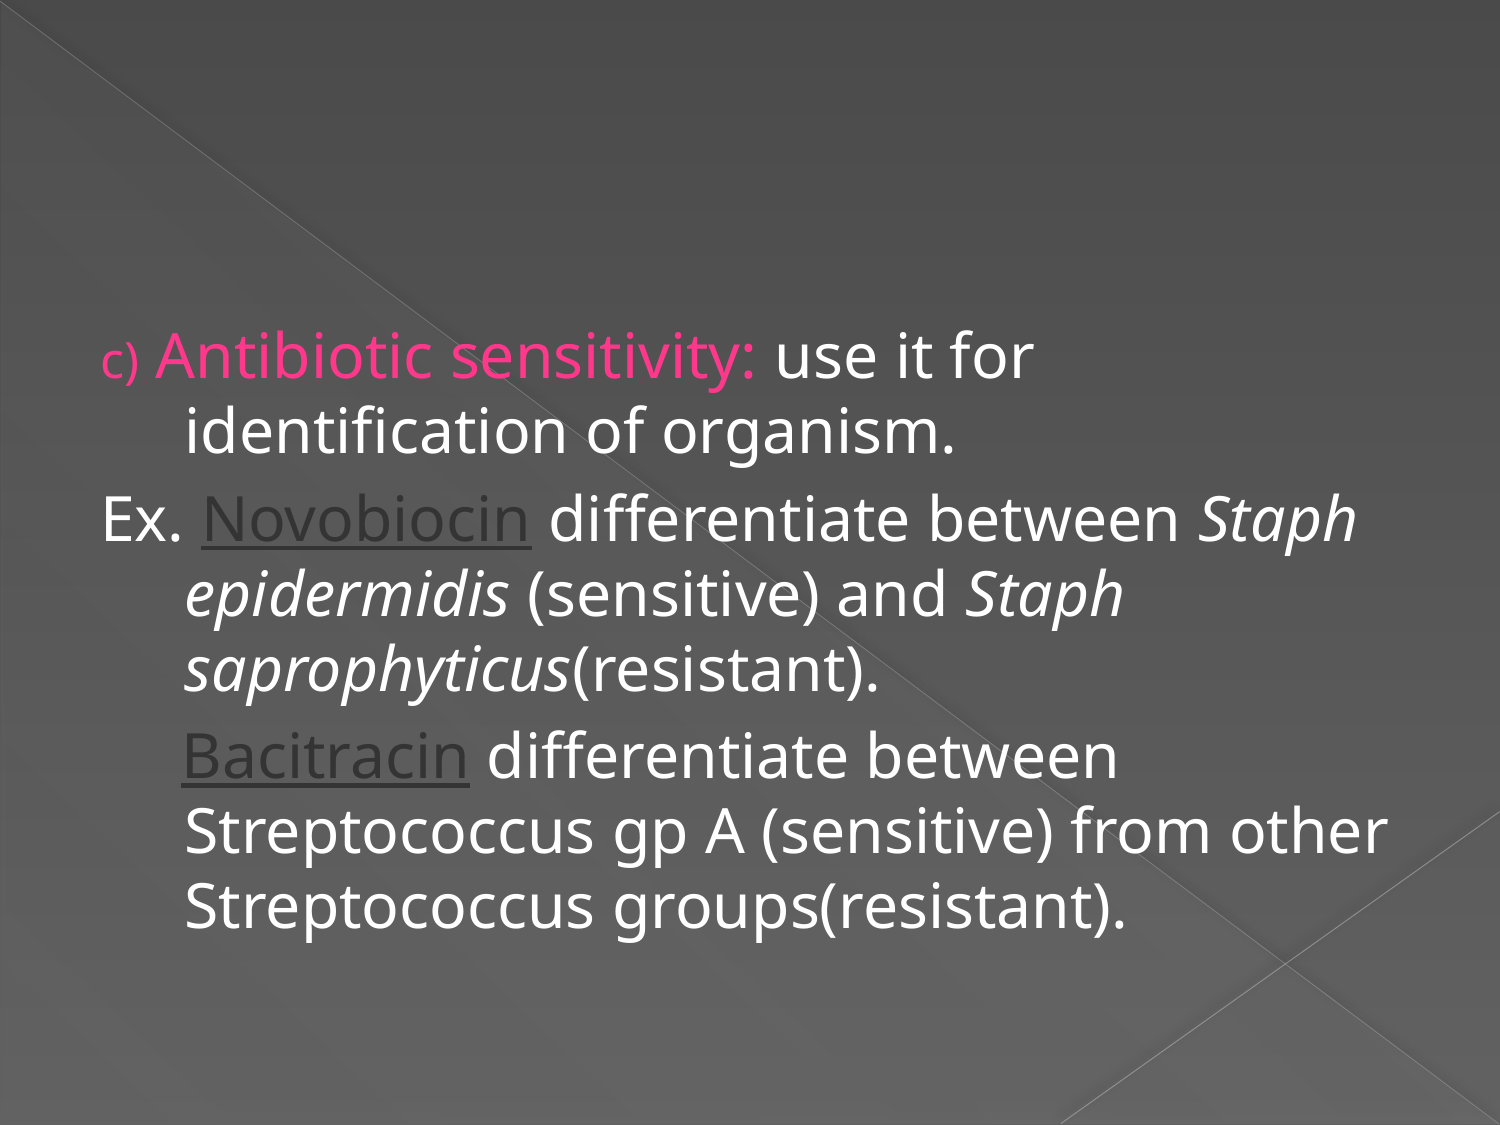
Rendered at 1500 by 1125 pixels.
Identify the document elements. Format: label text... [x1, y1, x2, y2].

list c) Antibiotic sensitivity: use it for identification of organism. Ex. Novobiocin differentiate between Staph epidermidis (sensitive) and Staph saprophyticus(resistant). Bacitracin differentiate between Streptococcus gp A (sensitive) from other Streptococcus groups(resistant). [75, 308, 1425, 1059]
